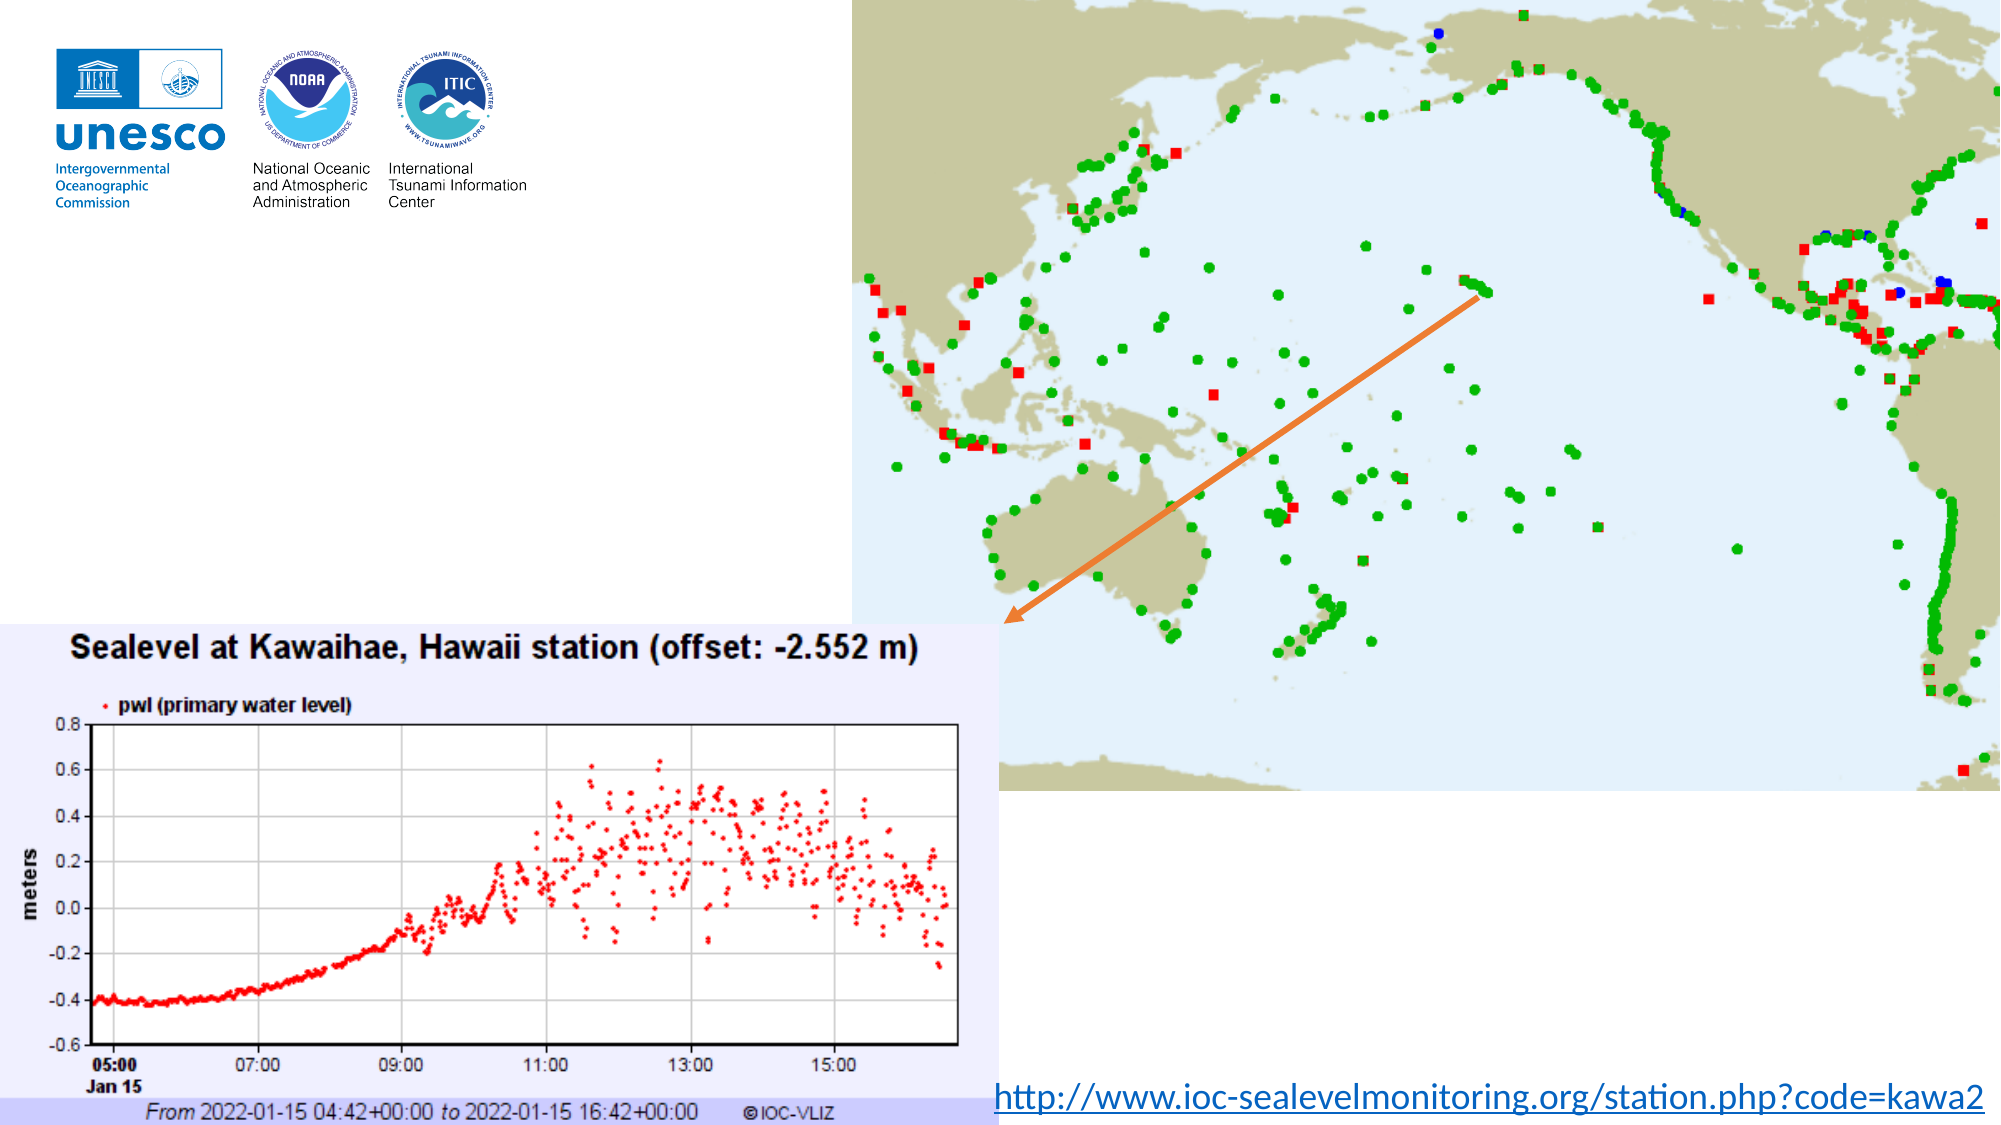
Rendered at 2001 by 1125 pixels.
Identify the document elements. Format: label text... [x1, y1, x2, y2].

text_box http://www.ioc-sealevelmonitoring.org/station.php?code=kawa2 [999, 1064, 2000, 1125]
picture [43, 35, 527, 221]
picture [0, 0, 2000, 1125]
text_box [1003, 297, 1479, 624]
